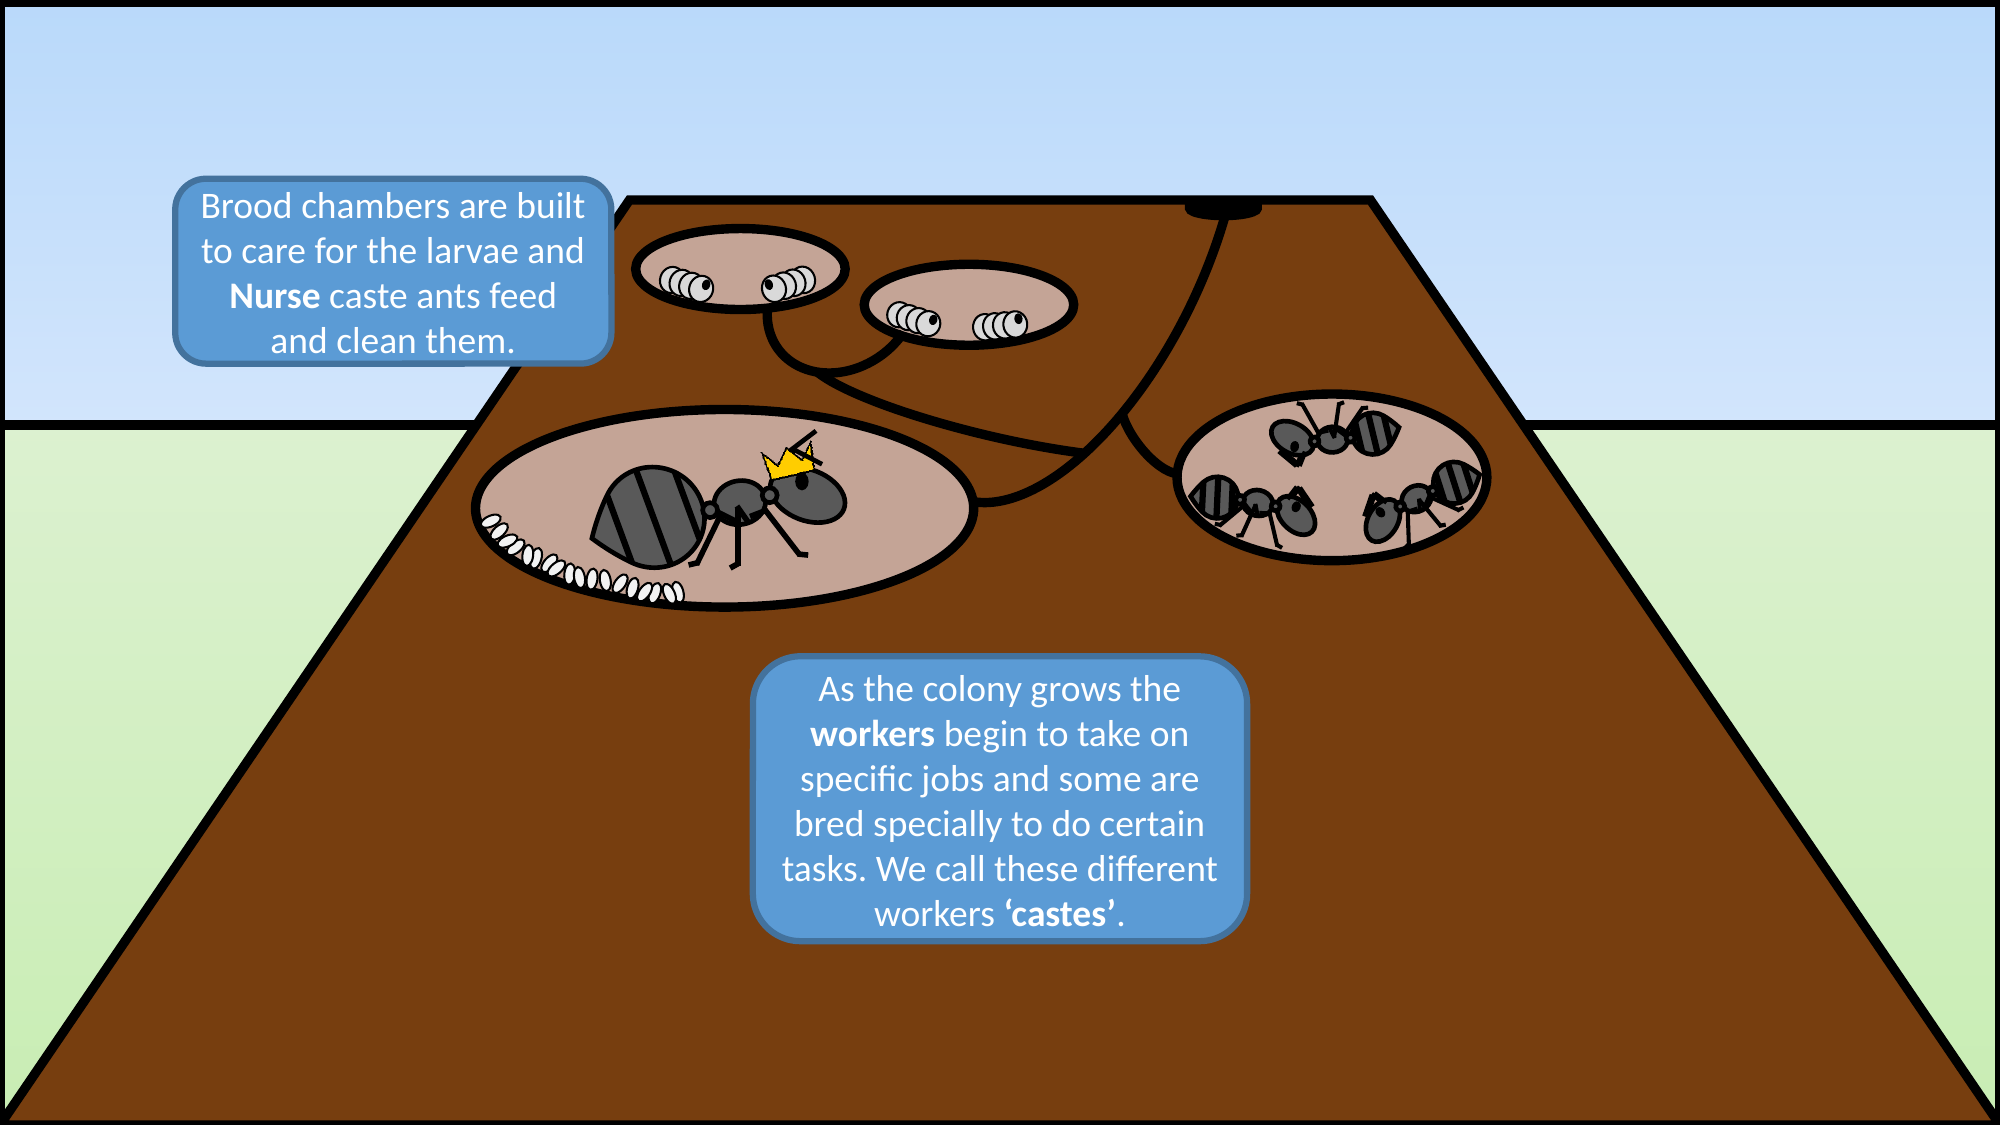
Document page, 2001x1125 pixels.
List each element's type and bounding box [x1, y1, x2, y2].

text_box [475, 0, 1258, 613]
text_box [175, 178, 1192, 437]
text_box [0, 1, 2000, 1125]
text_box [1258, 382, 1487, 561]
